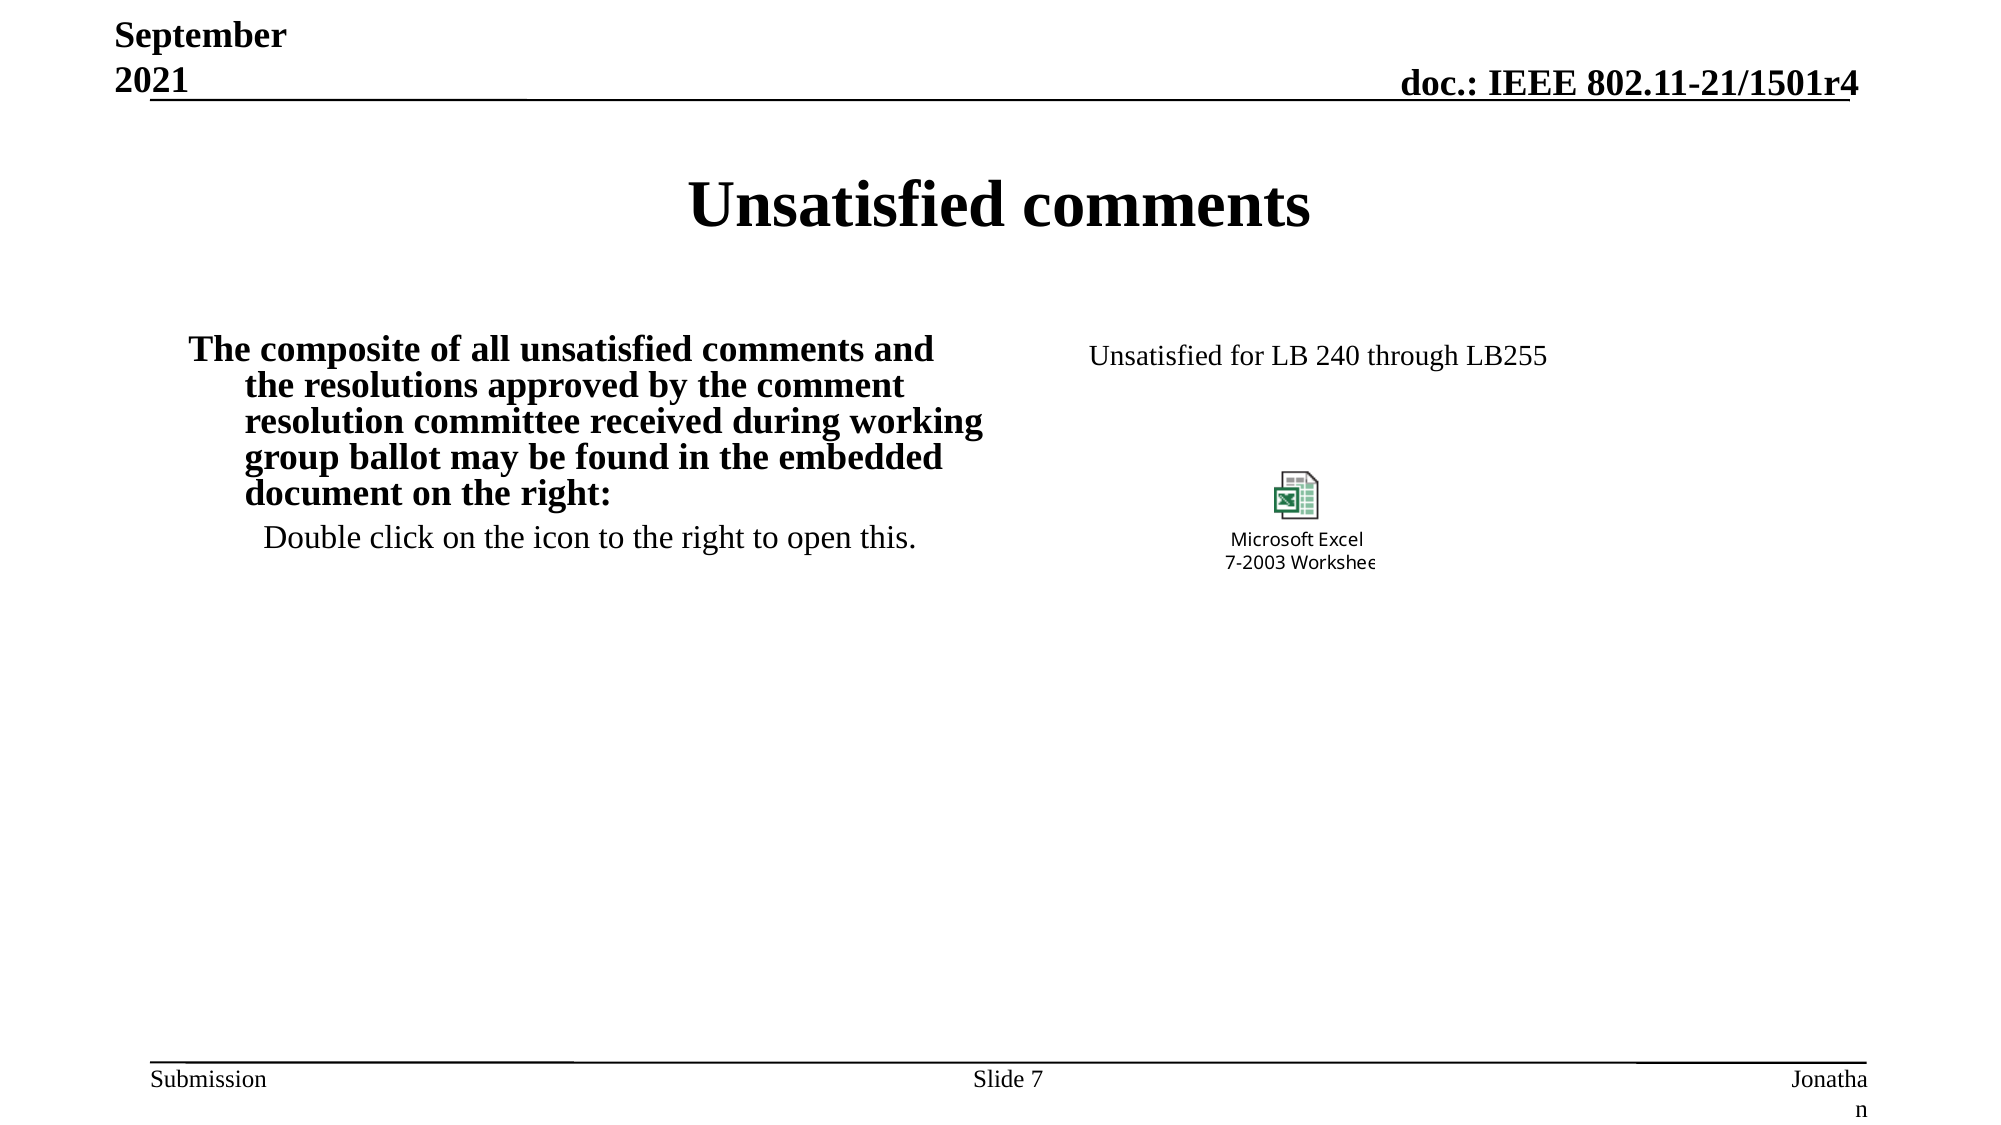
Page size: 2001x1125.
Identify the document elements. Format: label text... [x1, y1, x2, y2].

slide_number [114, 0, 290, 101]
footer Jonathan Segev (Intel Corporation) [1791, 1062, 1869, 1125]
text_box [1224, 469, 1375, 597]
title Unsatisfied comments [149, 112, 1850, 288]
list The composite of all unsatisfied comments and the resolutions approved by the comment resolution committee received during working group ballot may be found in the embedded document on the right: Double click on the icon to the right to open this. [172, 324, 1001, 599]
slide_number Slide 7 [950, 1061, 1067, 1123]
text_box Unsatisfied for LB 240 through LB255 [1074, 328, 1564, 379]
